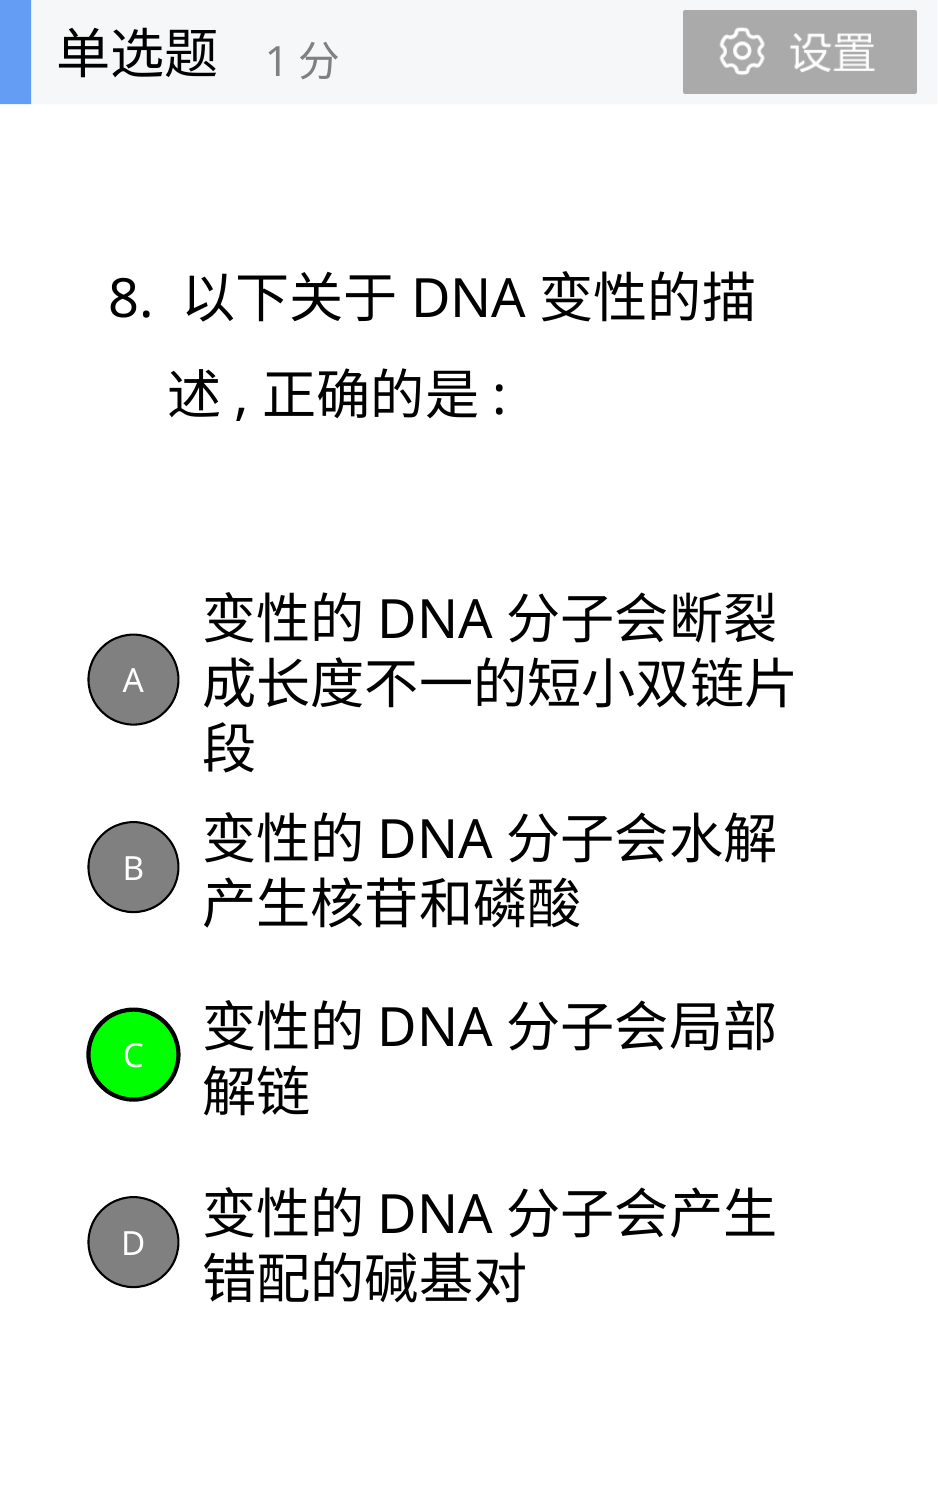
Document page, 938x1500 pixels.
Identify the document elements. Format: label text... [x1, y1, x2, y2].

text_box 变性的DNA分子会水解产生核苷和磷酸 [186, 796, 829, 943]
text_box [0, 0, 938, 105]
text_box A [87, 633, 180, 726]
text_box D [87, 1196, 180, 1289]
text_box C [87, 1008, 180, 1101]
text_box 8. 以下关于DNA变性的描述,正确的是: [93, 222, 809, 434]
text_box 变性的DNA分子会产生错配的碱基对 [186, 1171, 829, 1318]
picture [683, 10, 917, 94]
text_box B [87, 821, 180, 914]
text_box 变性的DNA分子会断裂成长度不一的短小双链片段 [186, 576, 830, 788]
text_box 变性的DNA分子会局部解链 [186, 984, 829, 1130]
